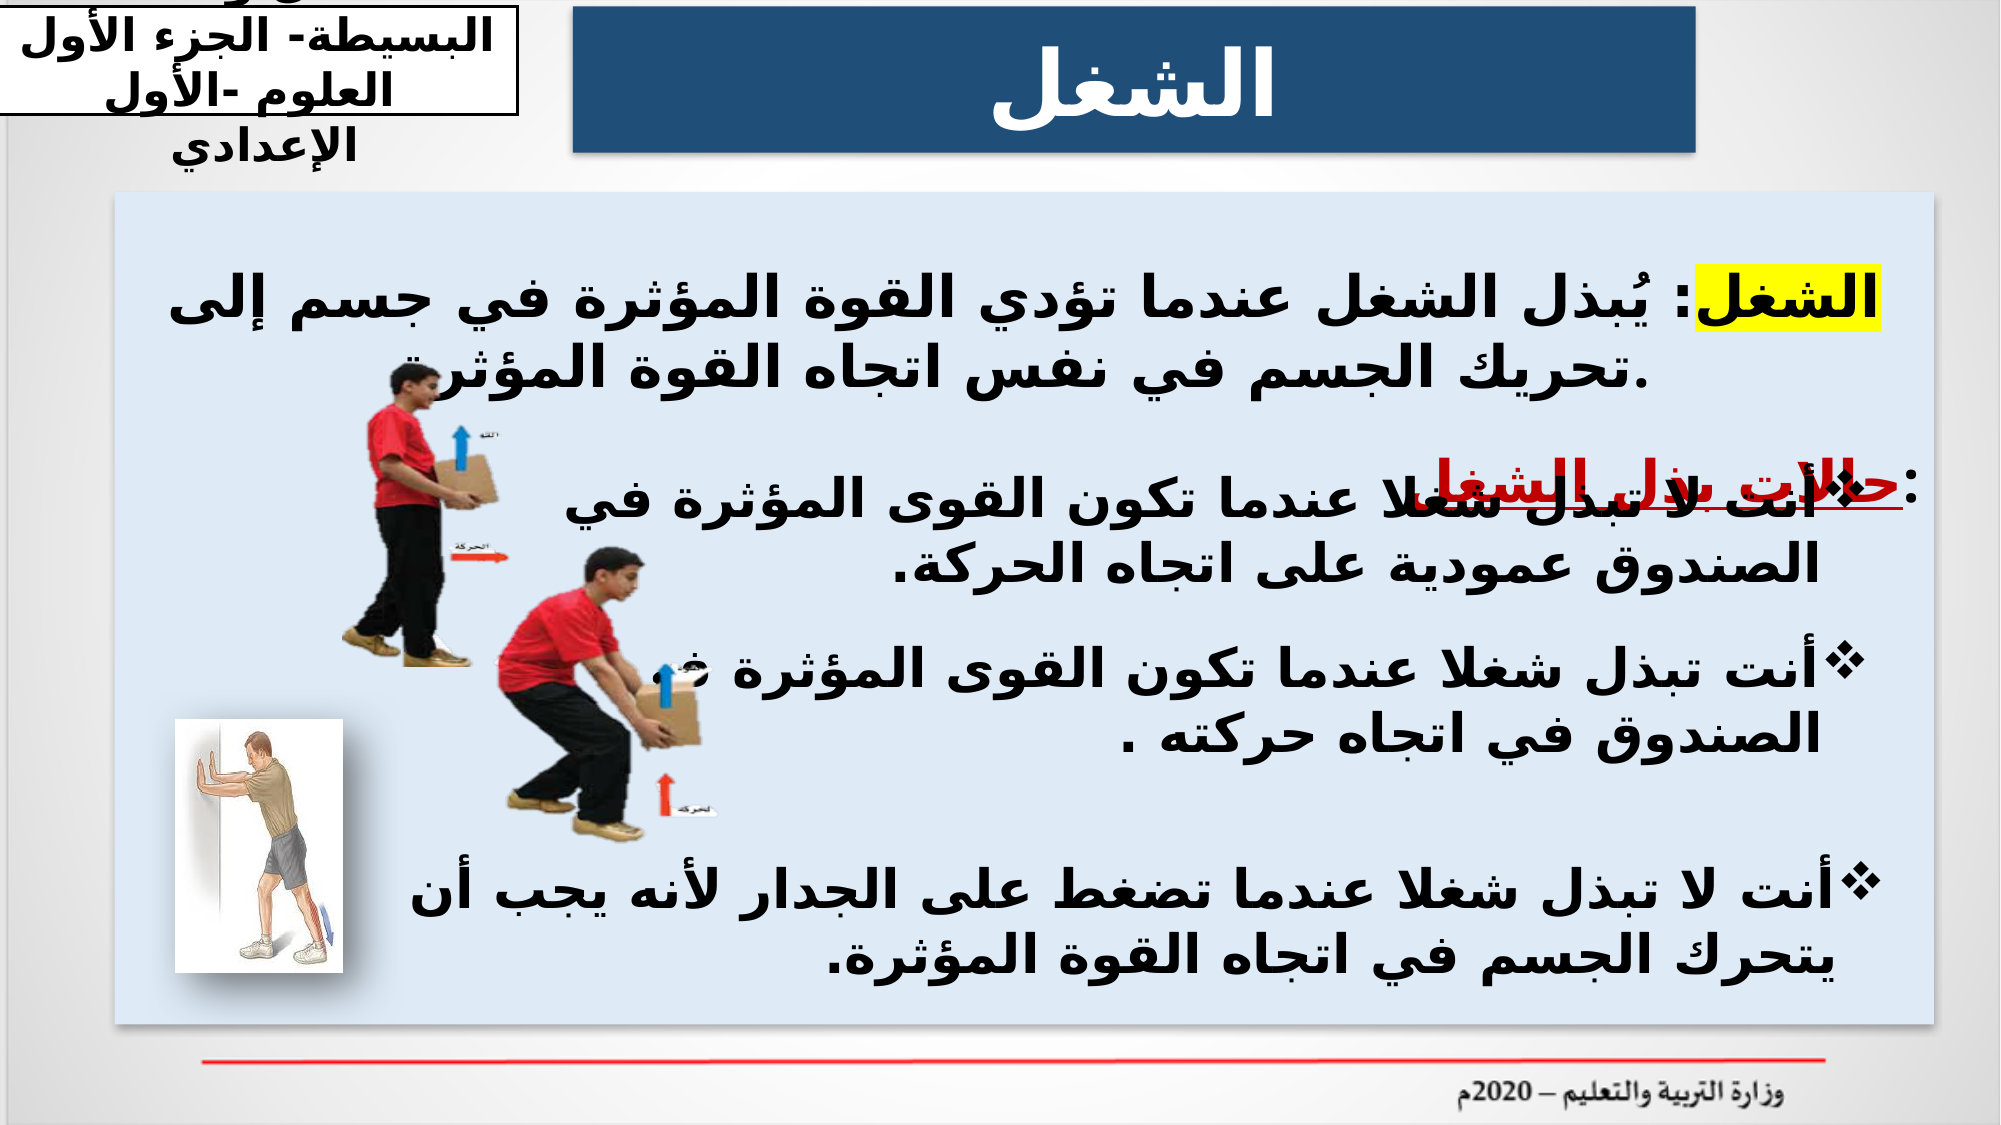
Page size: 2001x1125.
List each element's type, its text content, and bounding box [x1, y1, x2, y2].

text_box الشغل والآلات البسيطة- الجزء الأول العلوم -الأول الإعدادي [0, 5, 519, 116]
picture [0, 0, 2001, 1125]
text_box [114, 192, 1934, 983]
text_box الشغل [572, 5, 1697, 154]
